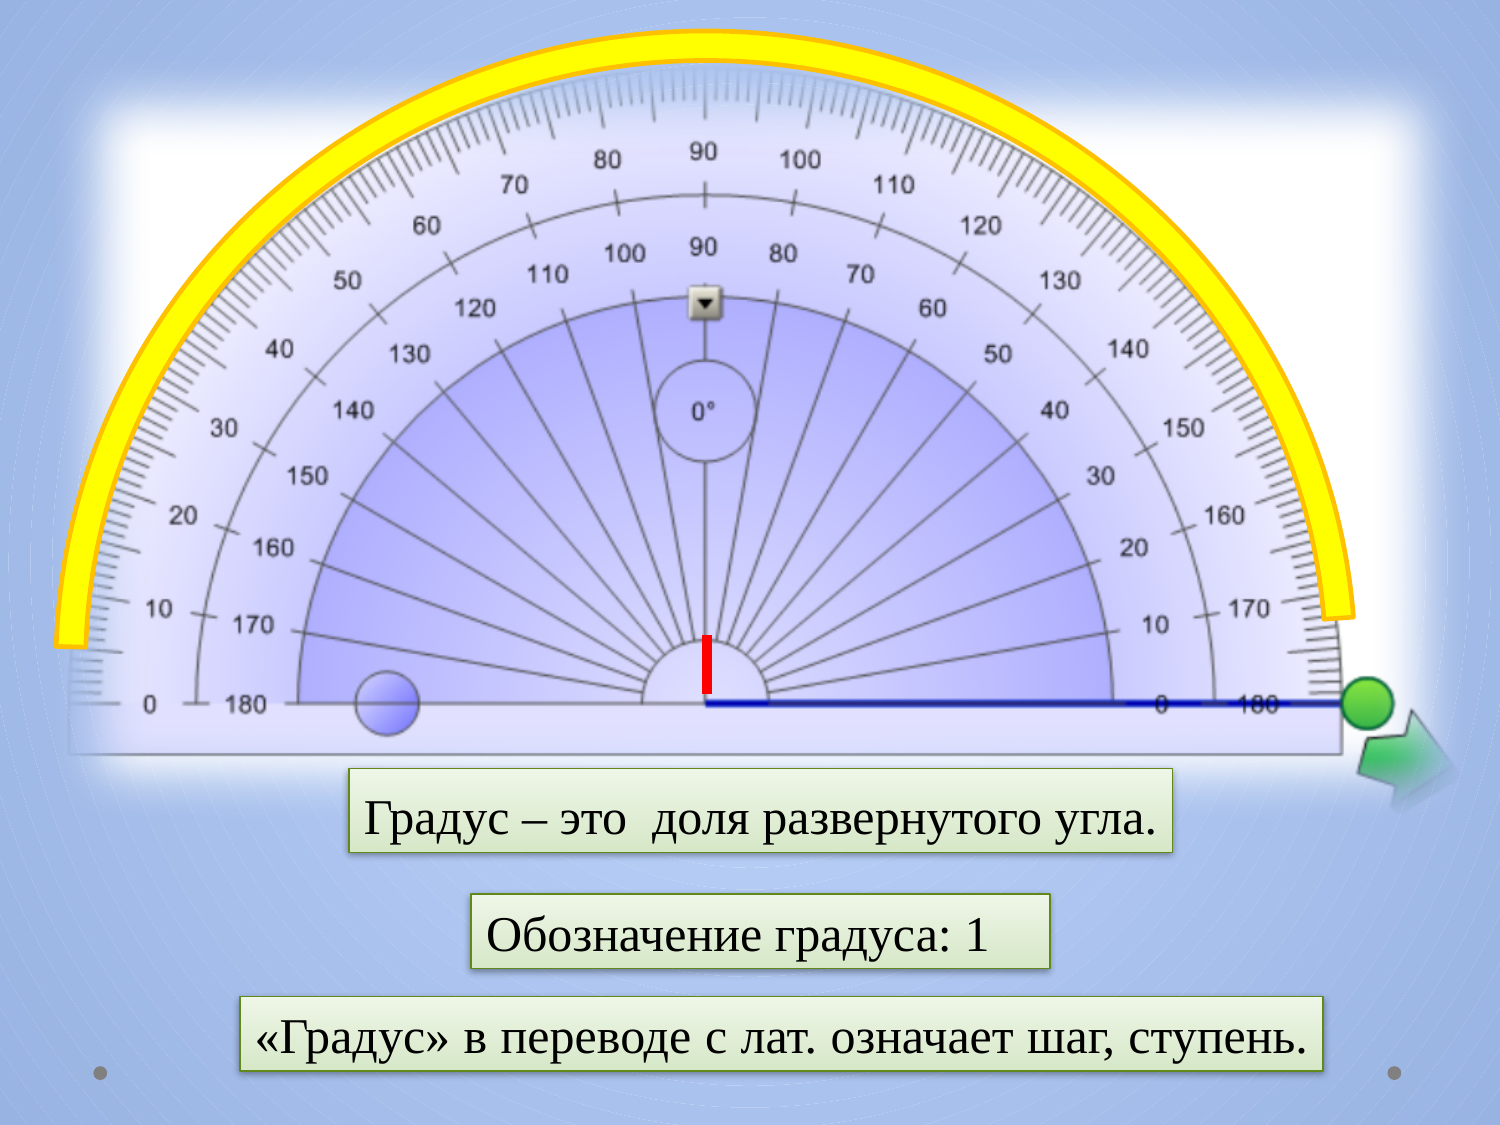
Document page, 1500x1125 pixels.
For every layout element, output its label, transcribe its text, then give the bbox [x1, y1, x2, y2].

text_box [530, 28, 881, 52]
text_box «Градус» в переводе с лат. означает шаг, ступень. [239, 996, 1324, 1072]
picture [48, 54, 1473, 826]
